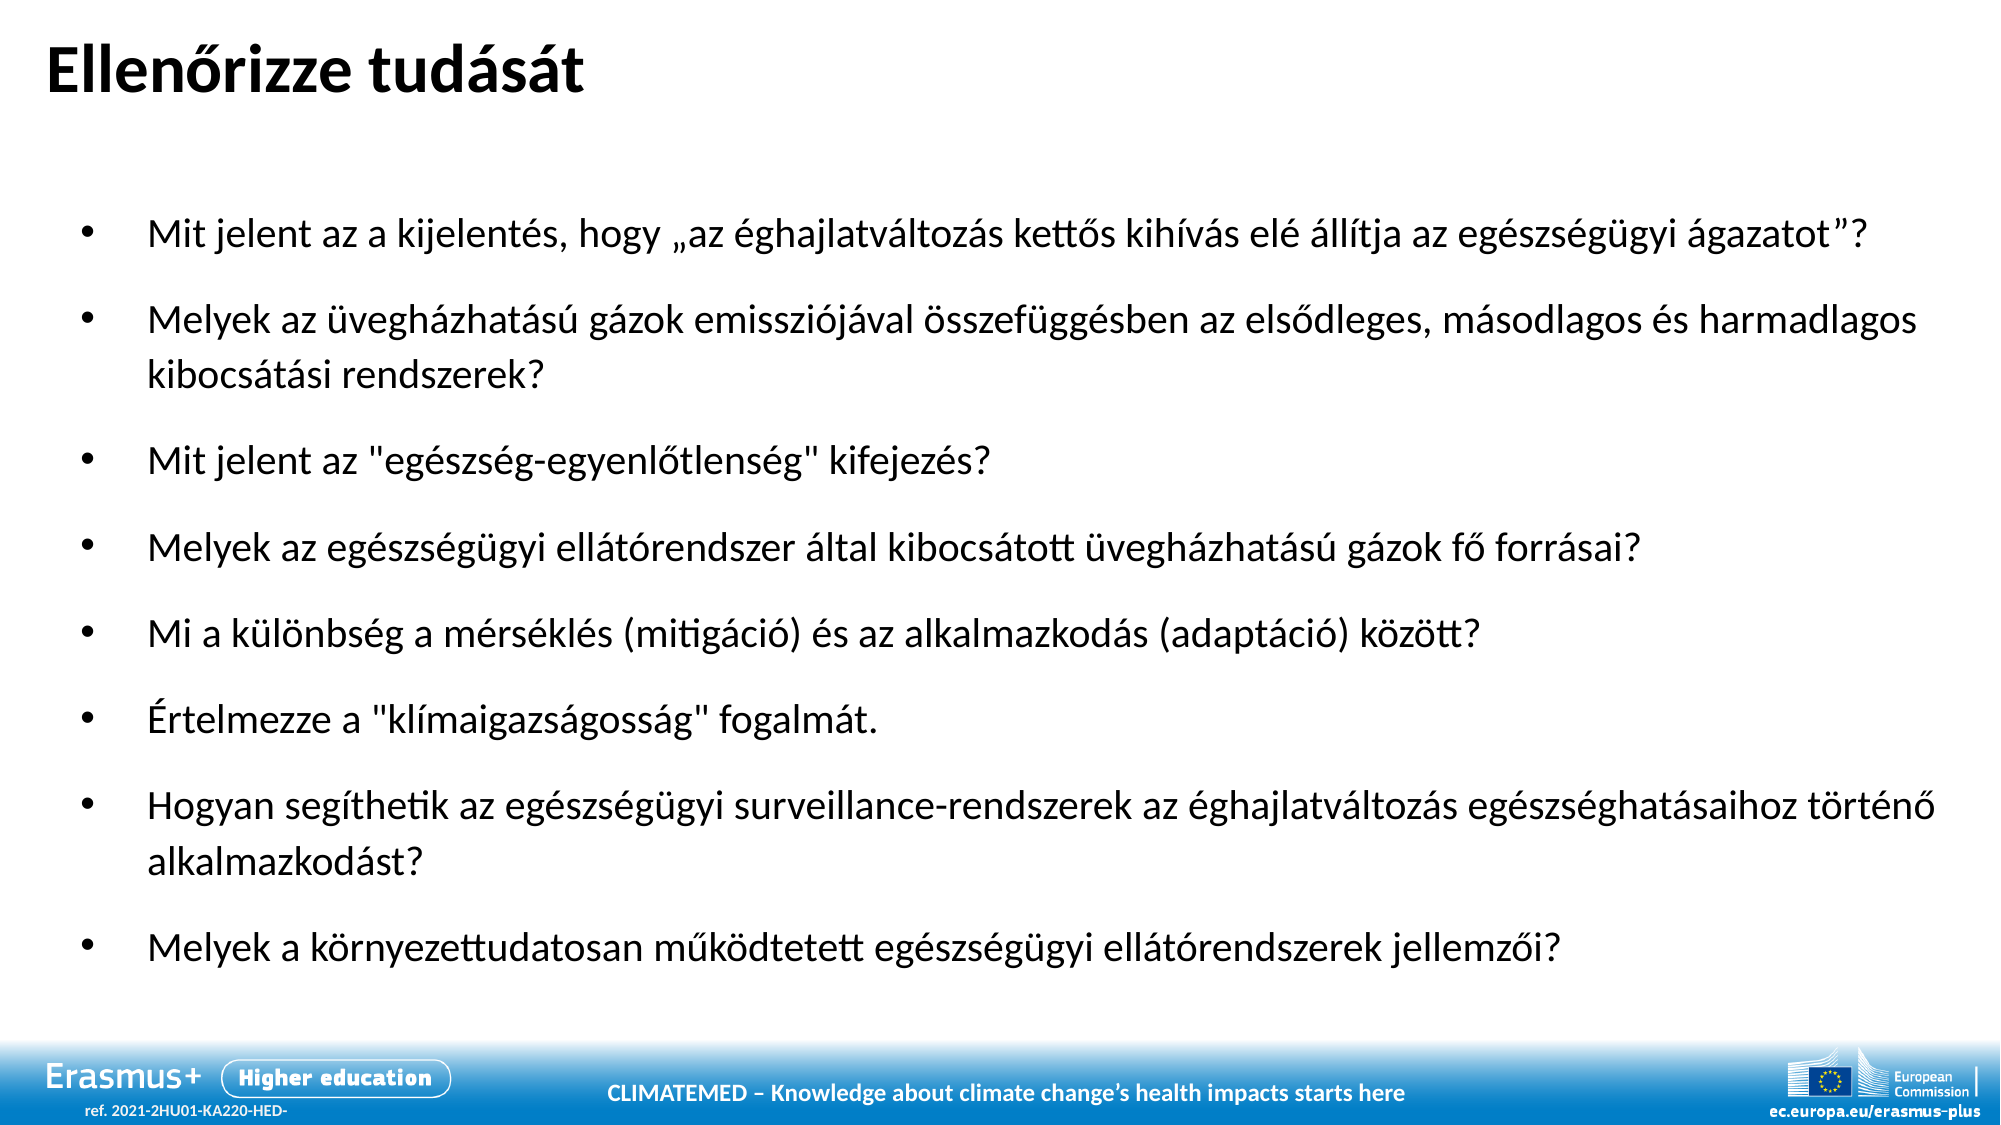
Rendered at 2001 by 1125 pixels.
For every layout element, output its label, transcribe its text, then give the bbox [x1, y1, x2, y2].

list Mit jelent az a kijelentés, hogy „az éghajlatváltozás kettős kihívás elé állítja az egészségügyi ágazatot”? Melyek az üvegházhatású gázok emissziójával összefüggésben az elsődleges, másodlagos és harmadlagos kibocsátási rendszerek? Mit jelent az "egészség-egyenlőtlenség" kifejezés? Melyek az egészségügyi ellátórendszer által kibocsátott üvegházhatású gázok fő forrásai? Mi a különbség a mérséklés (mitigáció) és az alkalmazkodás (adaptáció) között? Értelmezze a "klímaigazságosság" fogalmát. Hogyan segíthetik az egészségügyi surveillance-rendszerek az éghajlatváltozás egészséghatásaihoz történő alkalmazkodást? Melyek a környezettudatosan működtetett egészségügyi ellátórendszerek jellemzői? [56, 193, 1984, 1044]
title Ellenőrizze tudását [31, 25, 1984, 116]
picture [0, 899, 2000, 1125]
